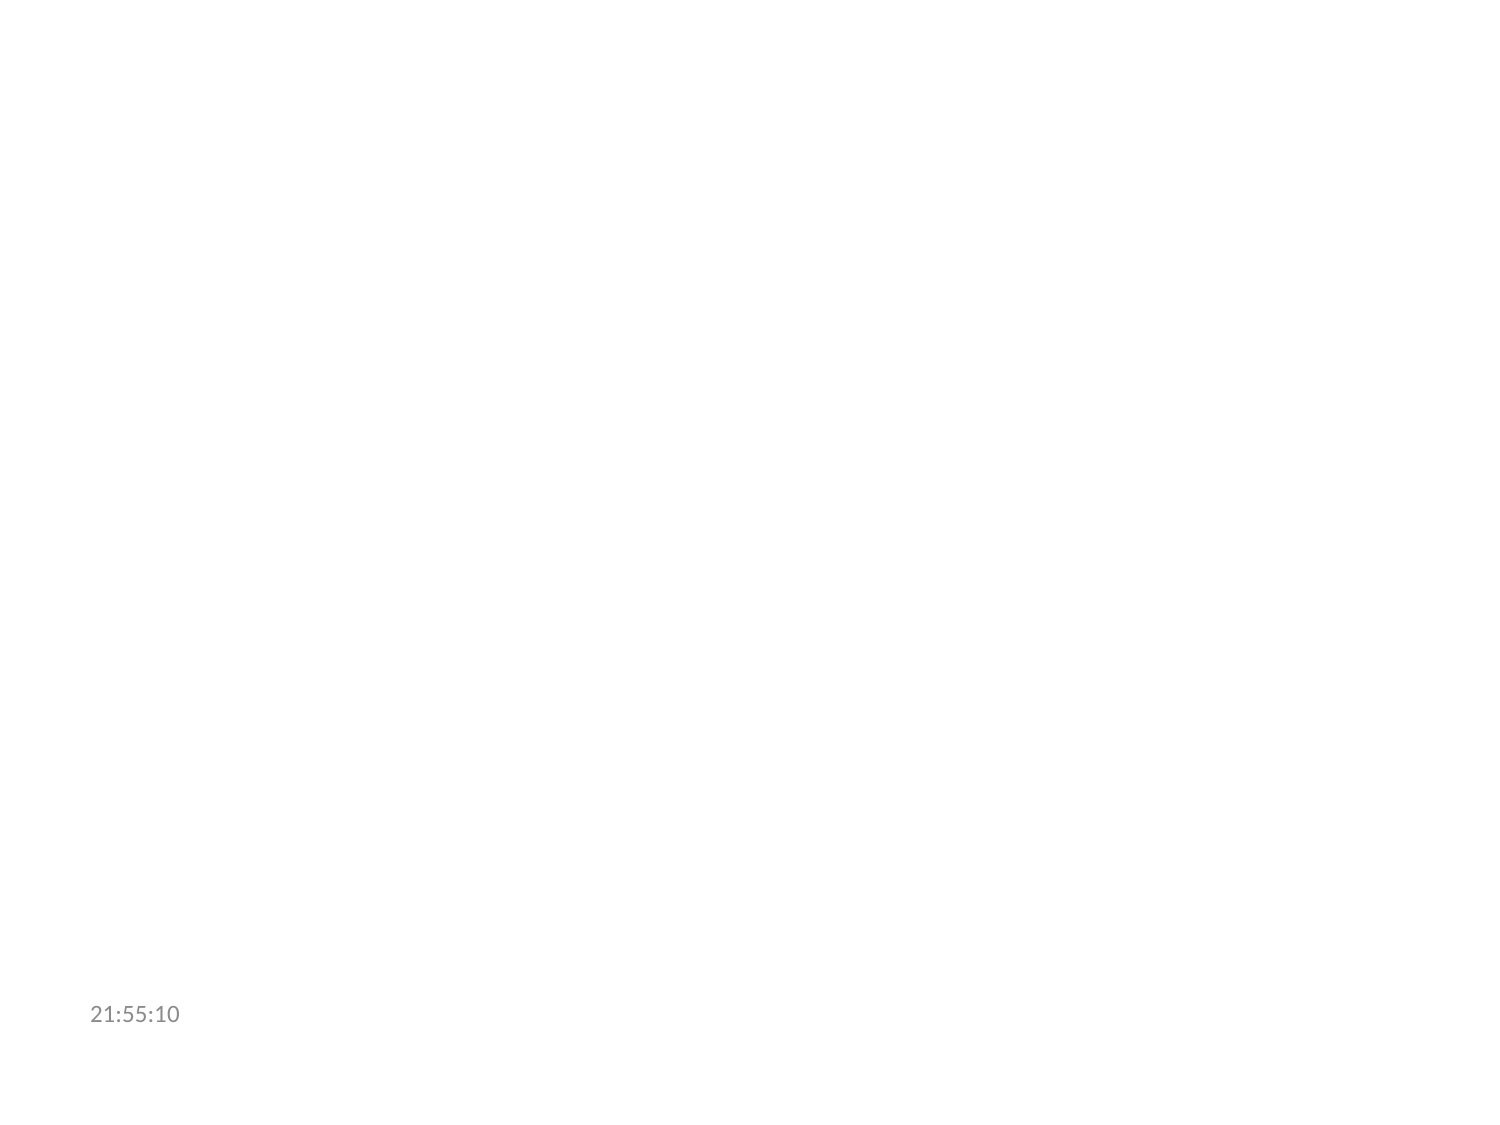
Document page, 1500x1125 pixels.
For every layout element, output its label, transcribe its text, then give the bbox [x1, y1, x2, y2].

text_box 15:35:09 [75, 982, 425, 1043]
